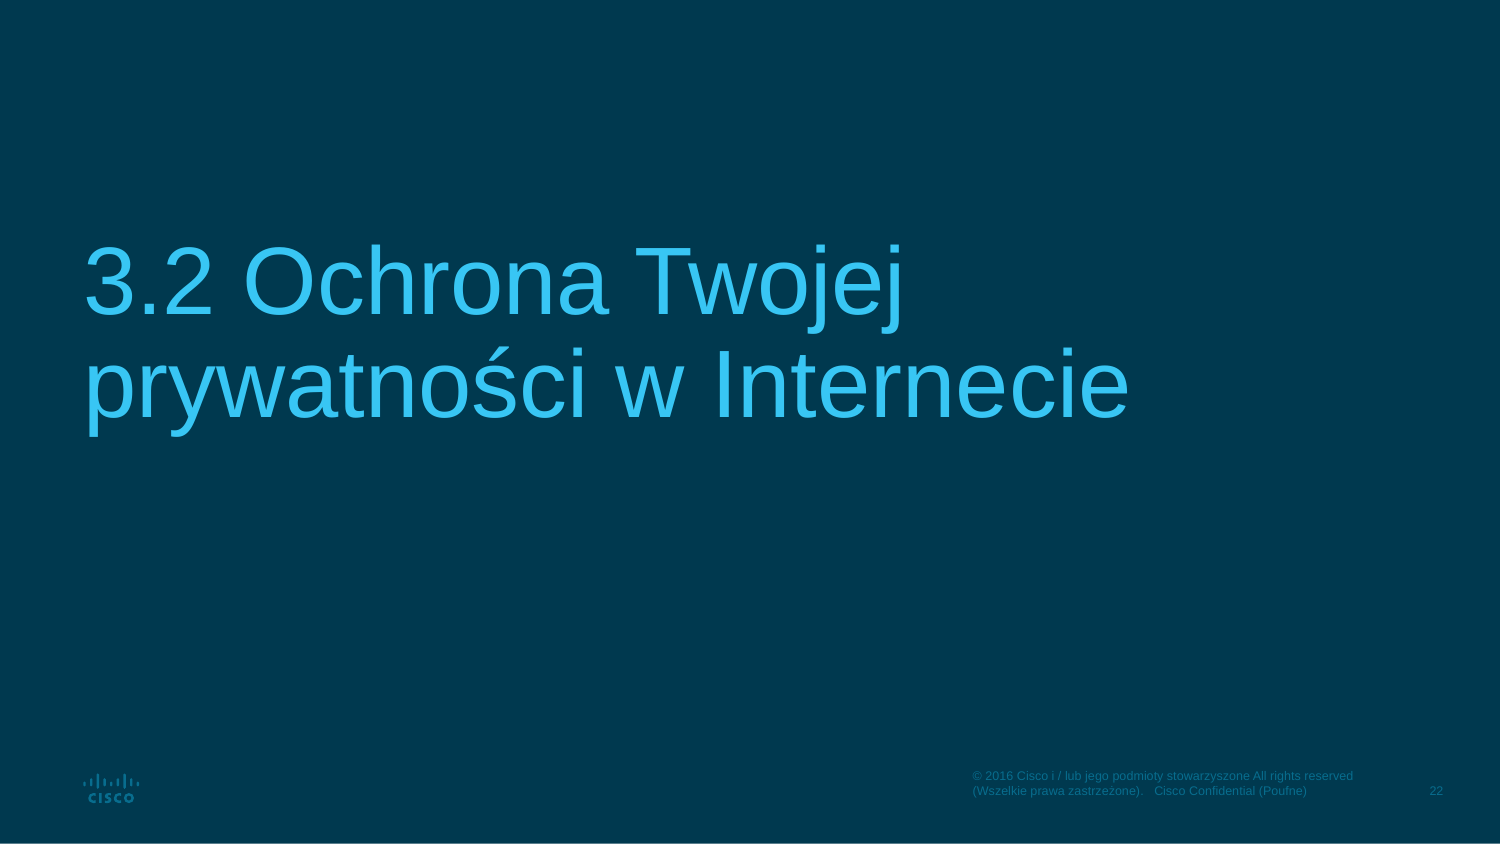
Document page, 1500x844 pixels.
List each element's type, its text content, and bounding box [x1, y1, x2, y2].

title 3.2 Ochrona Twojej prywatności w Internecie [68, 150, 1315, 446]
